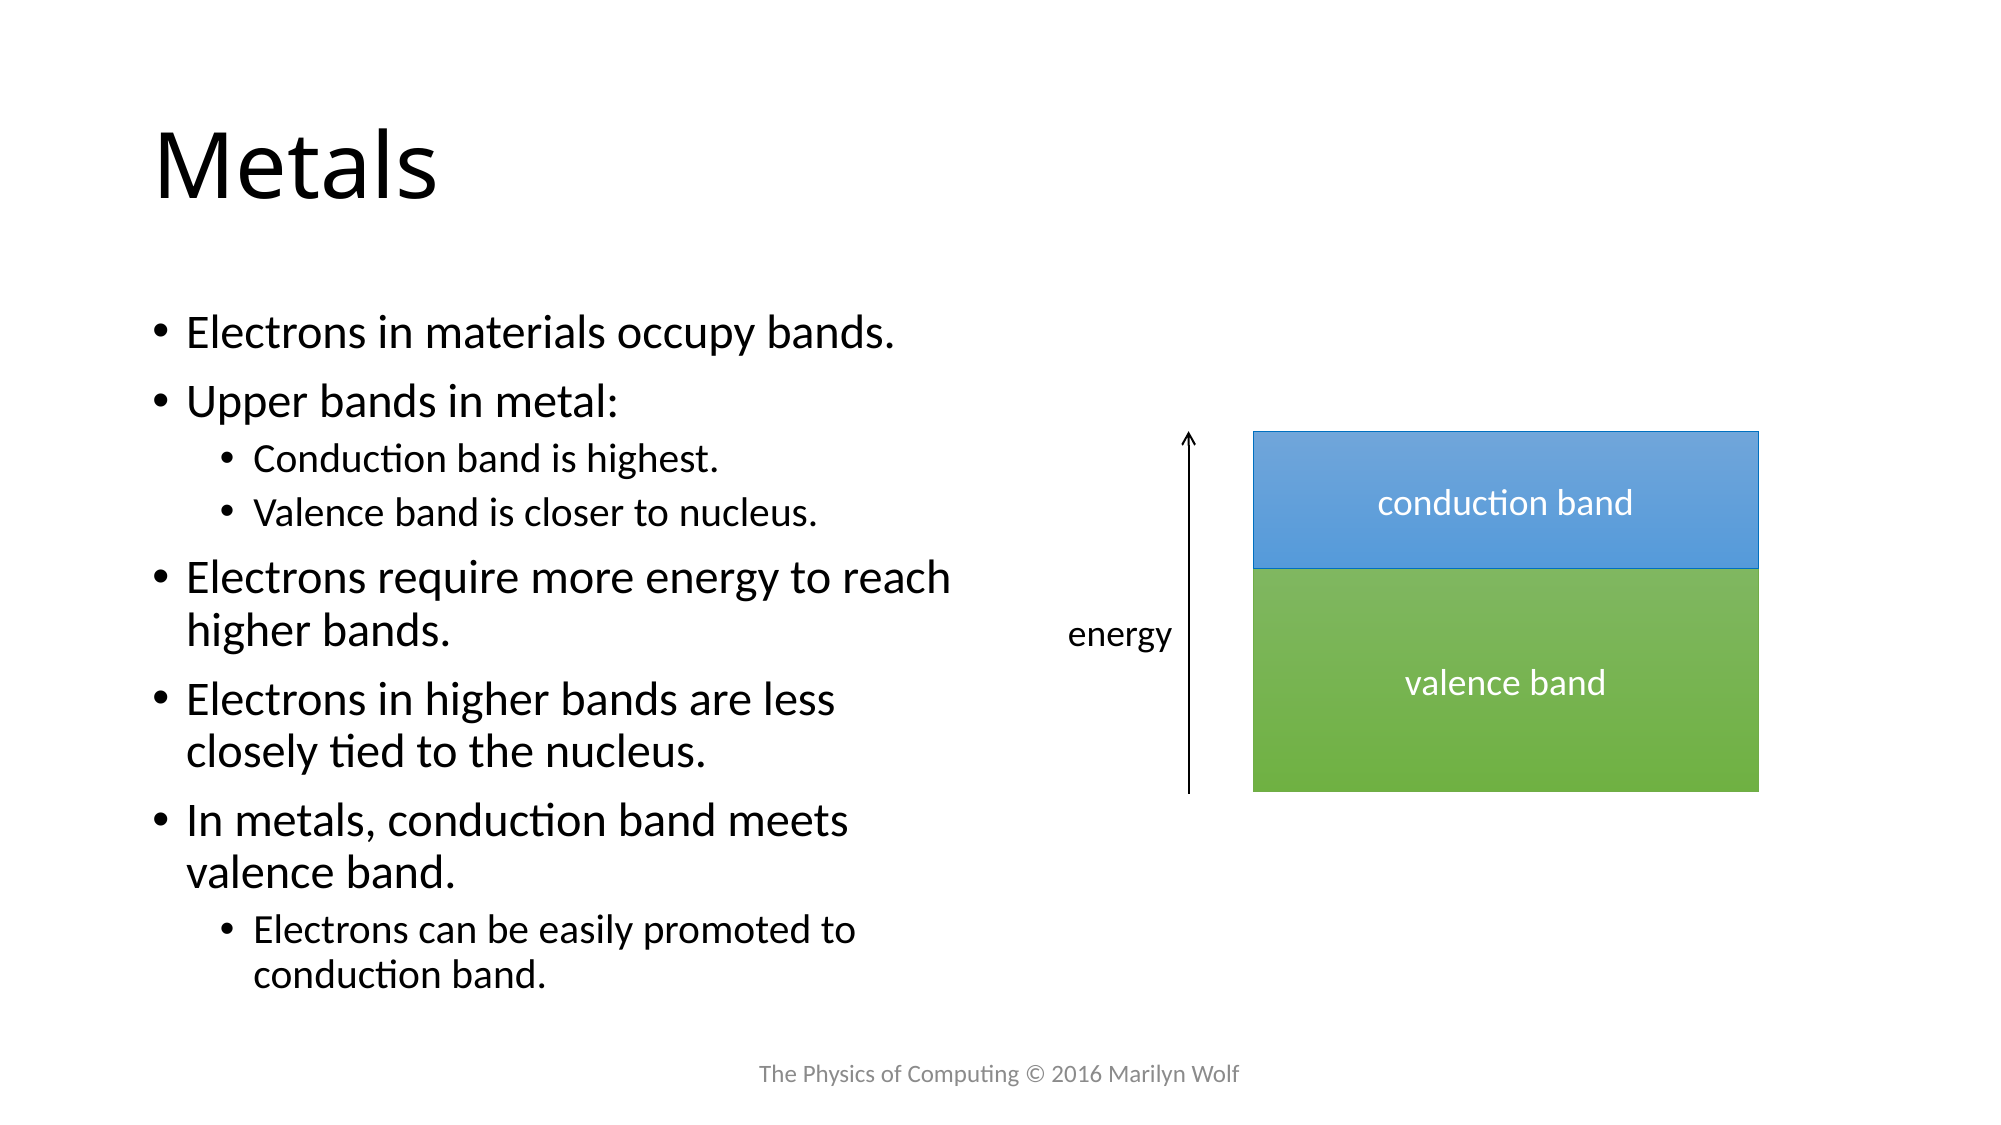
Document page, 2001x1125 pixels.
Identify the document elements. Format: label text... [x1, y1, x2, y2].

text_box energy [1053, 601, 1188, 662]
footer The Physics of Computing © 2016 Marilyn Wolf [662, 1042, 1338, 1103]
title Metals [137, 59, 1863, 278]
text_box valence band [1253, 569, 1759, 792]
list Electrons in materials occupy bands. Upper bands in metal: Conduction band is highest. Valence band is closer to nucleus. Electrons require more energy to reach higher bands. Electrons in higher bands are less closely tied to the nucleus. In metals, conduction band meets valence band. Electrons can be easily promoted to conduction band. [137, 299, 988, 1014]
text_box conduction band [1253, 432, 1759, 569]
